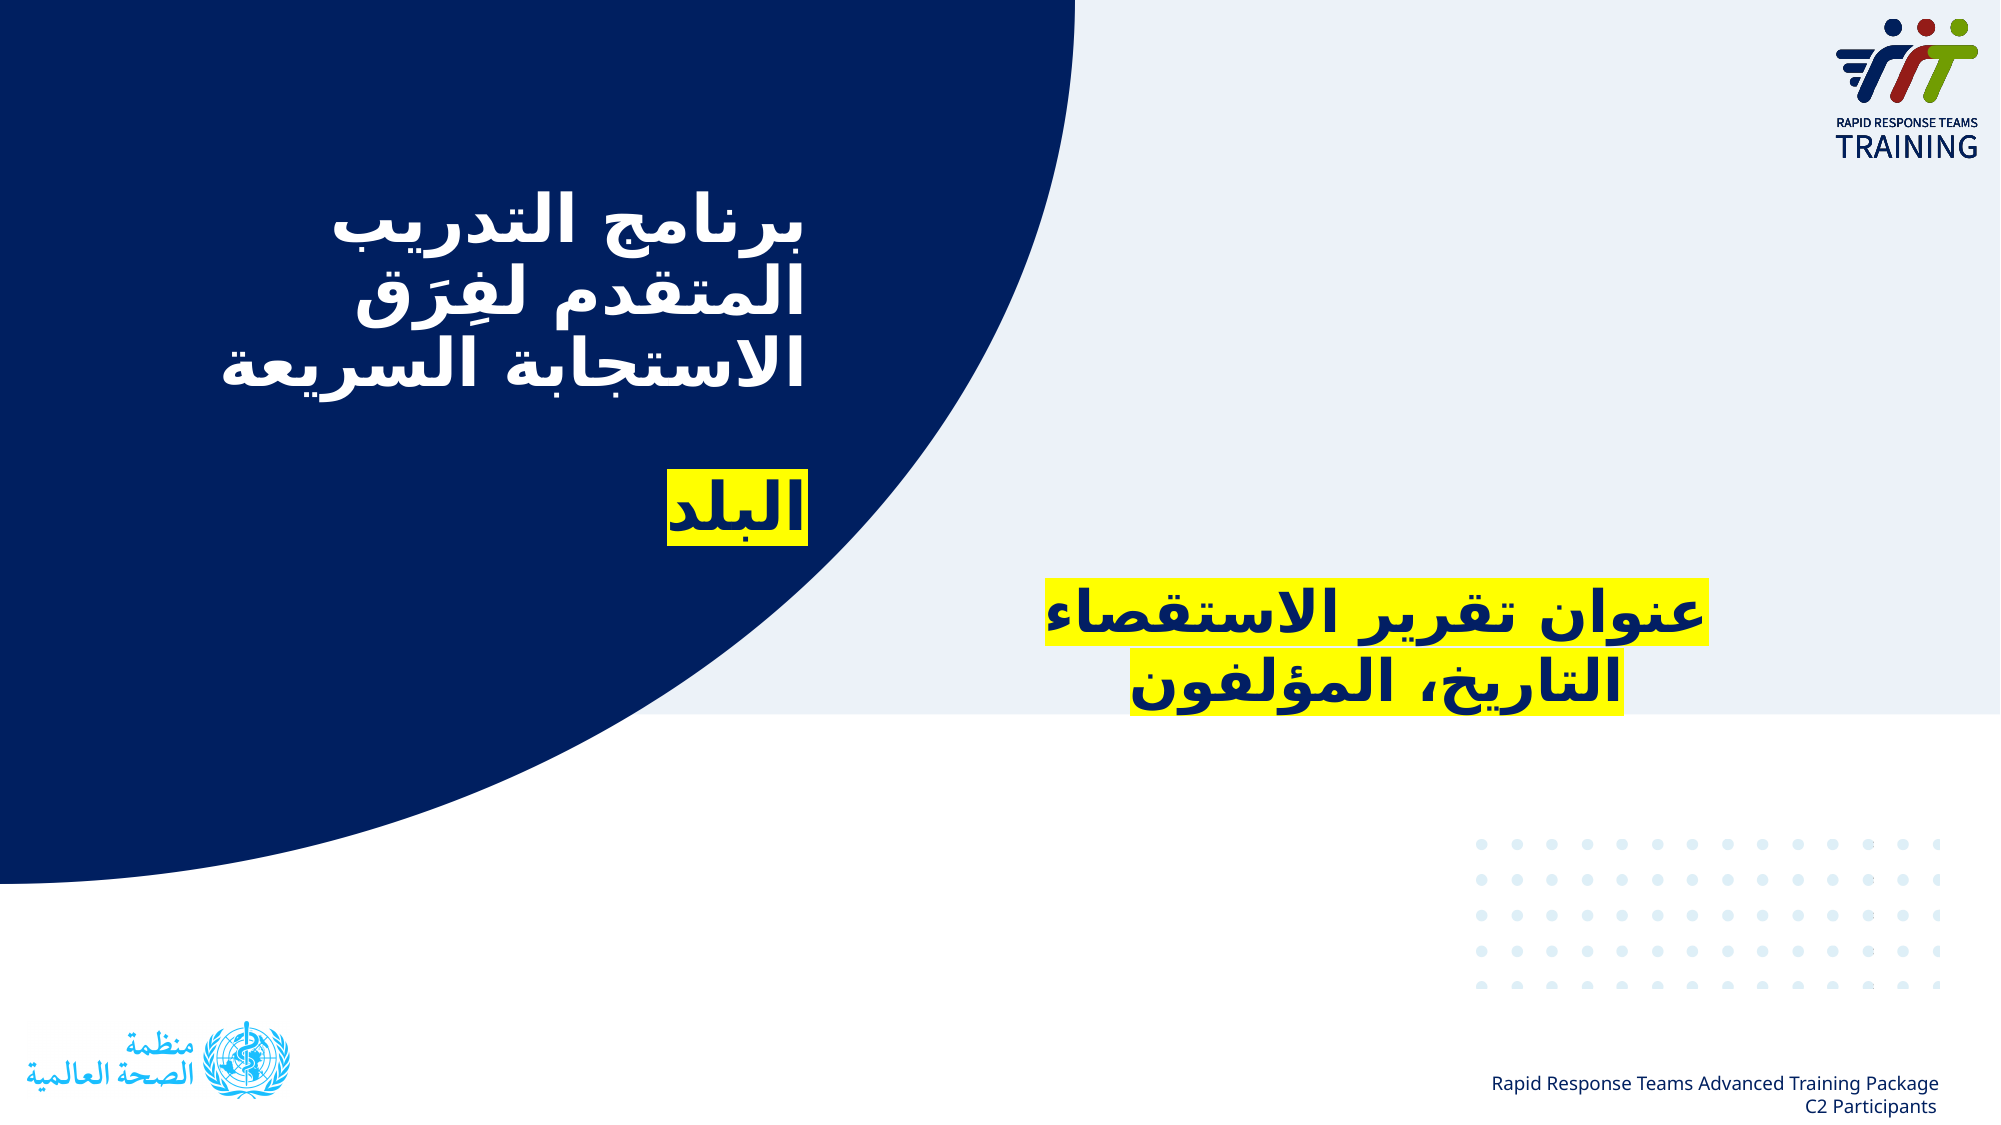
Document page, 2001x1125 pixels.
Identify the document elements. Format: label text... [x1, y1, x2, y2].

picture [1476, 839, 1940, 989]
picture [1835, 19, 1978, 167]
picture [27, 1021, 290, 1099]
list عنوان تقرير الاستقصاء التاريخ، المؤلفون [936, 574, 1817, 750]
picture [0, 0, 1075, 884]
title برنامج التدريب المتقدم لفِرَق الاستجابة السريعة البلد [78, 166, 816, 563]
